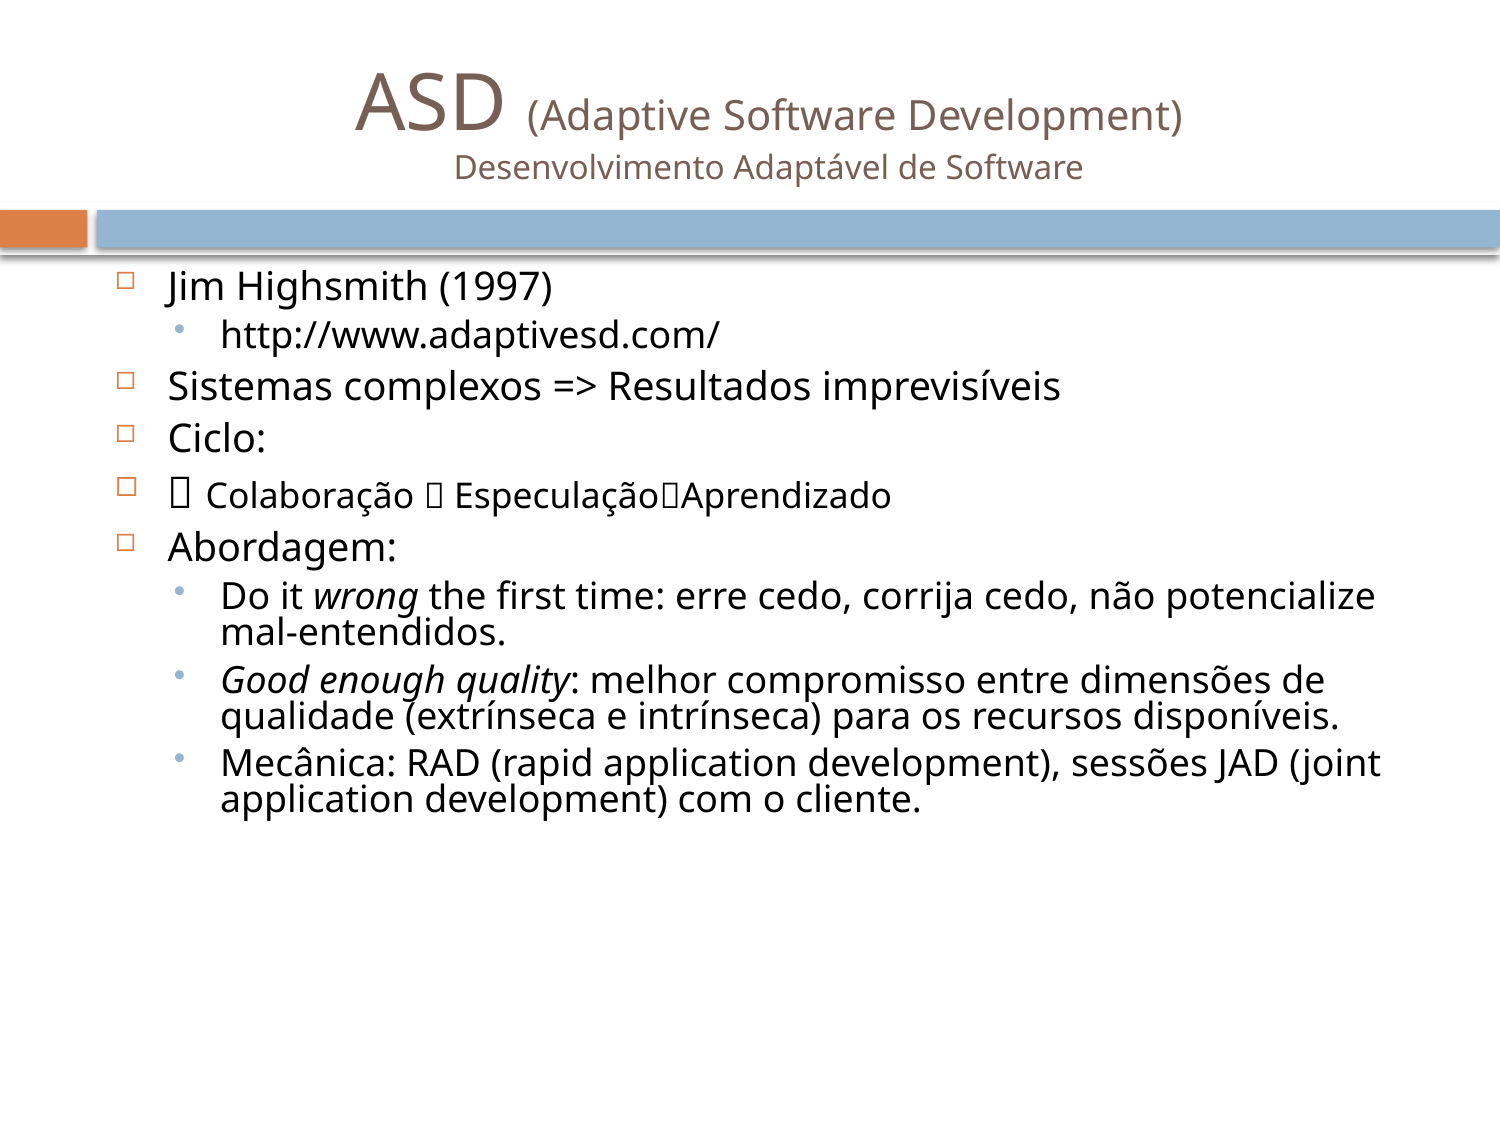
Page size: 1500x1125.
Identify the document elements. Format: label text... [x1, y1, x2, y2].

title ASD (Adaptive Software Development) Desenvolvimento Adaptável de Software [100, 37, 1438, 200]
list Jim Highsmith (1997) http://www.adaptivesd.com/ Sistemas complexos => Resultados imprevisíveis Ciclo:  Colaboração  EspeculaçãoAprendizado Abordagem: Do it wrong the first time: erre cedo, corrija cedo, não potencialize mal-entendidos. Good enough quality: melhor compromisso entre dimensões de qualidade (extrínseca e intrínseca) para os recursos disponíveis. Mecânica: RAD (rapid application development), sessões JAD (joint application development) com o cliente. [100, 262, 1438, 1005]
